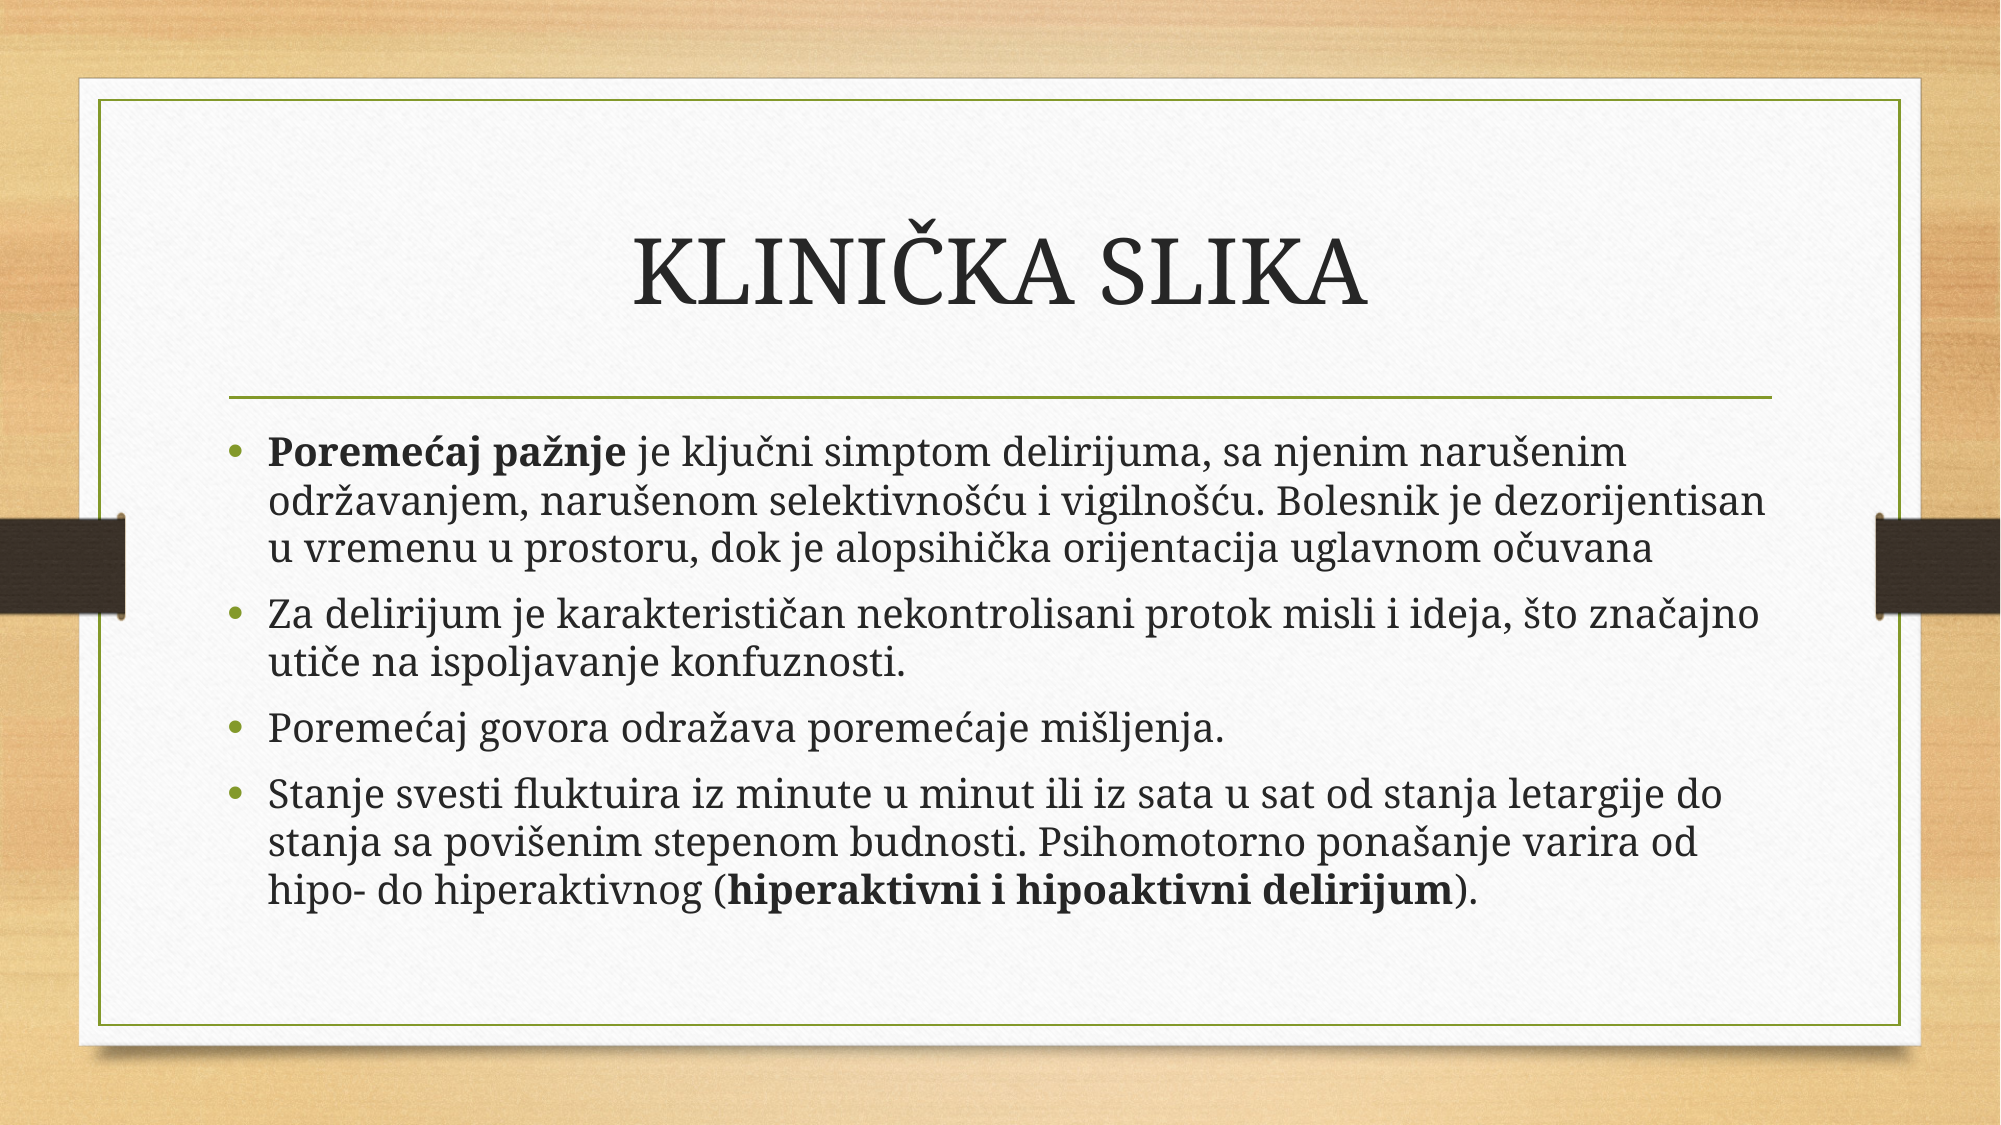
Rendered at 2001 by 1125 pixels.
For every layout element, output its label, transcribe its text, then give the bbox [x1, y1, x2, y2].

list Poremećaj pažnje je ključni simptom delirijuma, sa njenim narušenim održavanjem, narušenom selektivnošću i vigilnošću. Bolesnik je dezorijentisan u vremenu u prostoru, dok je alopsihička orijentacija uglavnom očuvana Za delirijum je karakterističan nekontrolisani protok misli i ideja, što značajno utiče na ispoljavanje konfuznosti. Poremećaj govora odražava poremećaje mišljenja. Stanje svesti fluktuira iz minute u minut ili iz sata u sat od stanja letargije do stanja sa povišenim stepenom budnosti. Psihomotorno ponašanje varira od hipo- do hiperaktivnog (hiperaktivni i hipoaktivni delirijum). [212, 419, 1788, 964]
title KLINIČKA SLIKA [212, 161, 1788, 375]
picture [0, 0, 2001, 1125]
